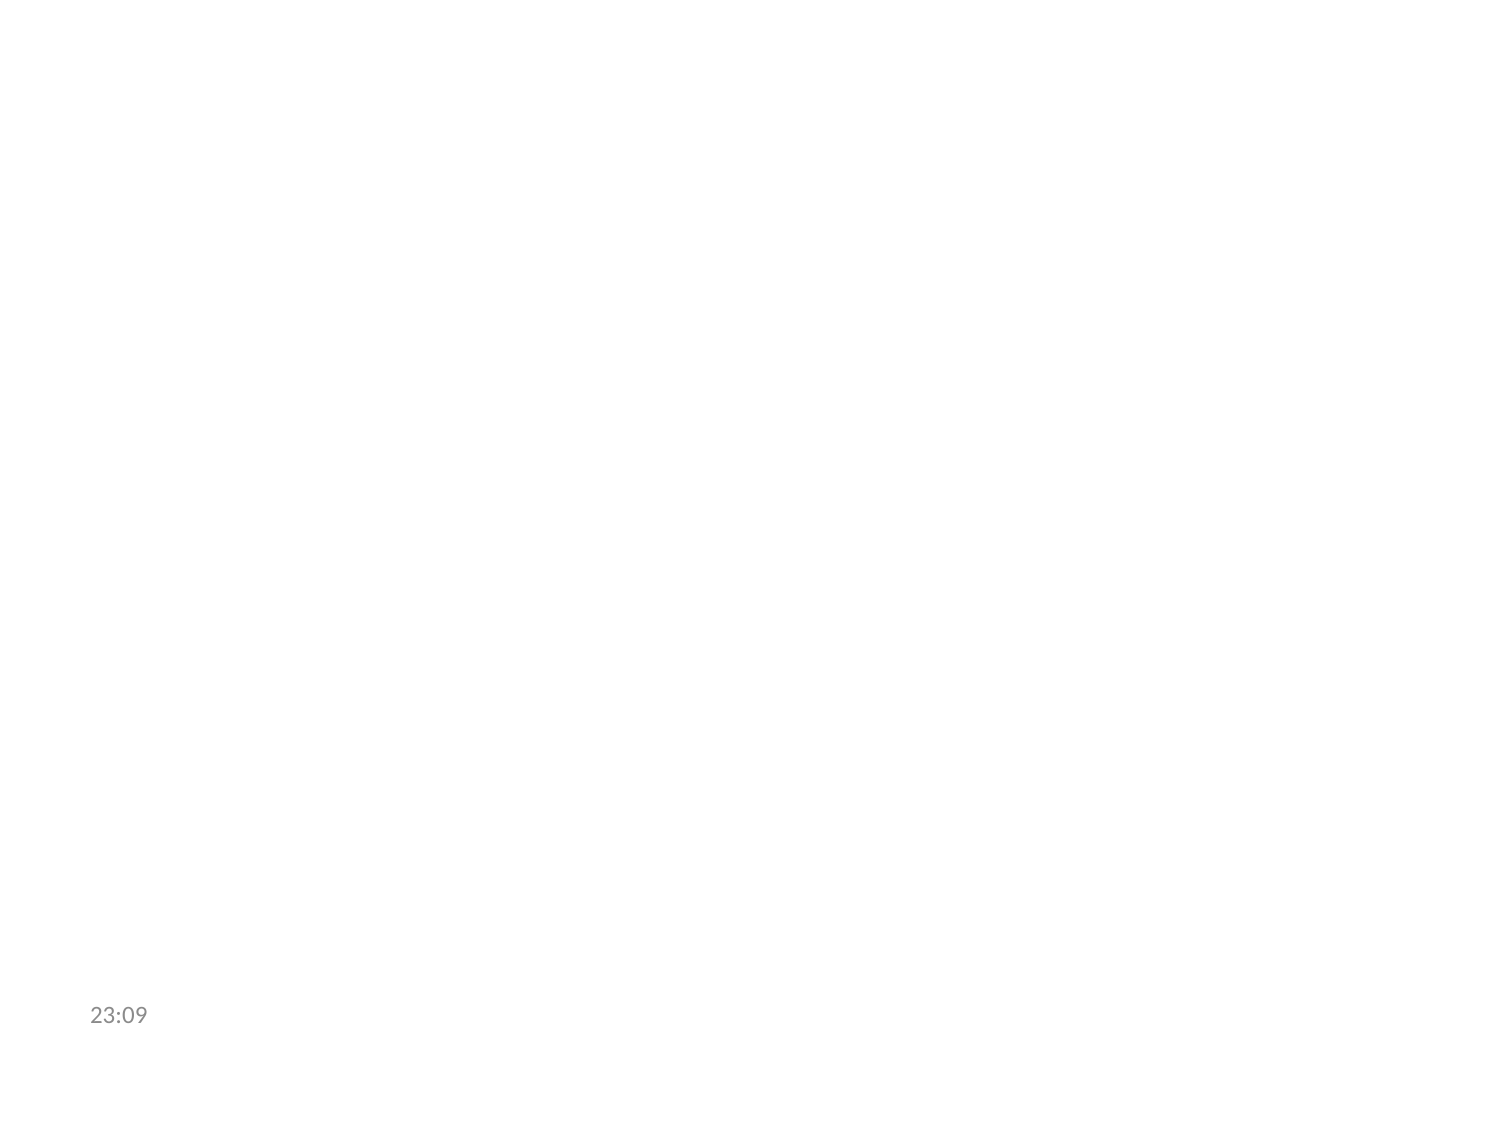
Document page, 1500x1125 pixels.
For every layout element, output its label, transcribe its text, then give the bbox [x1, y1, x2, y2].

text_box 15:35 [75, 983, 425, 1044]
